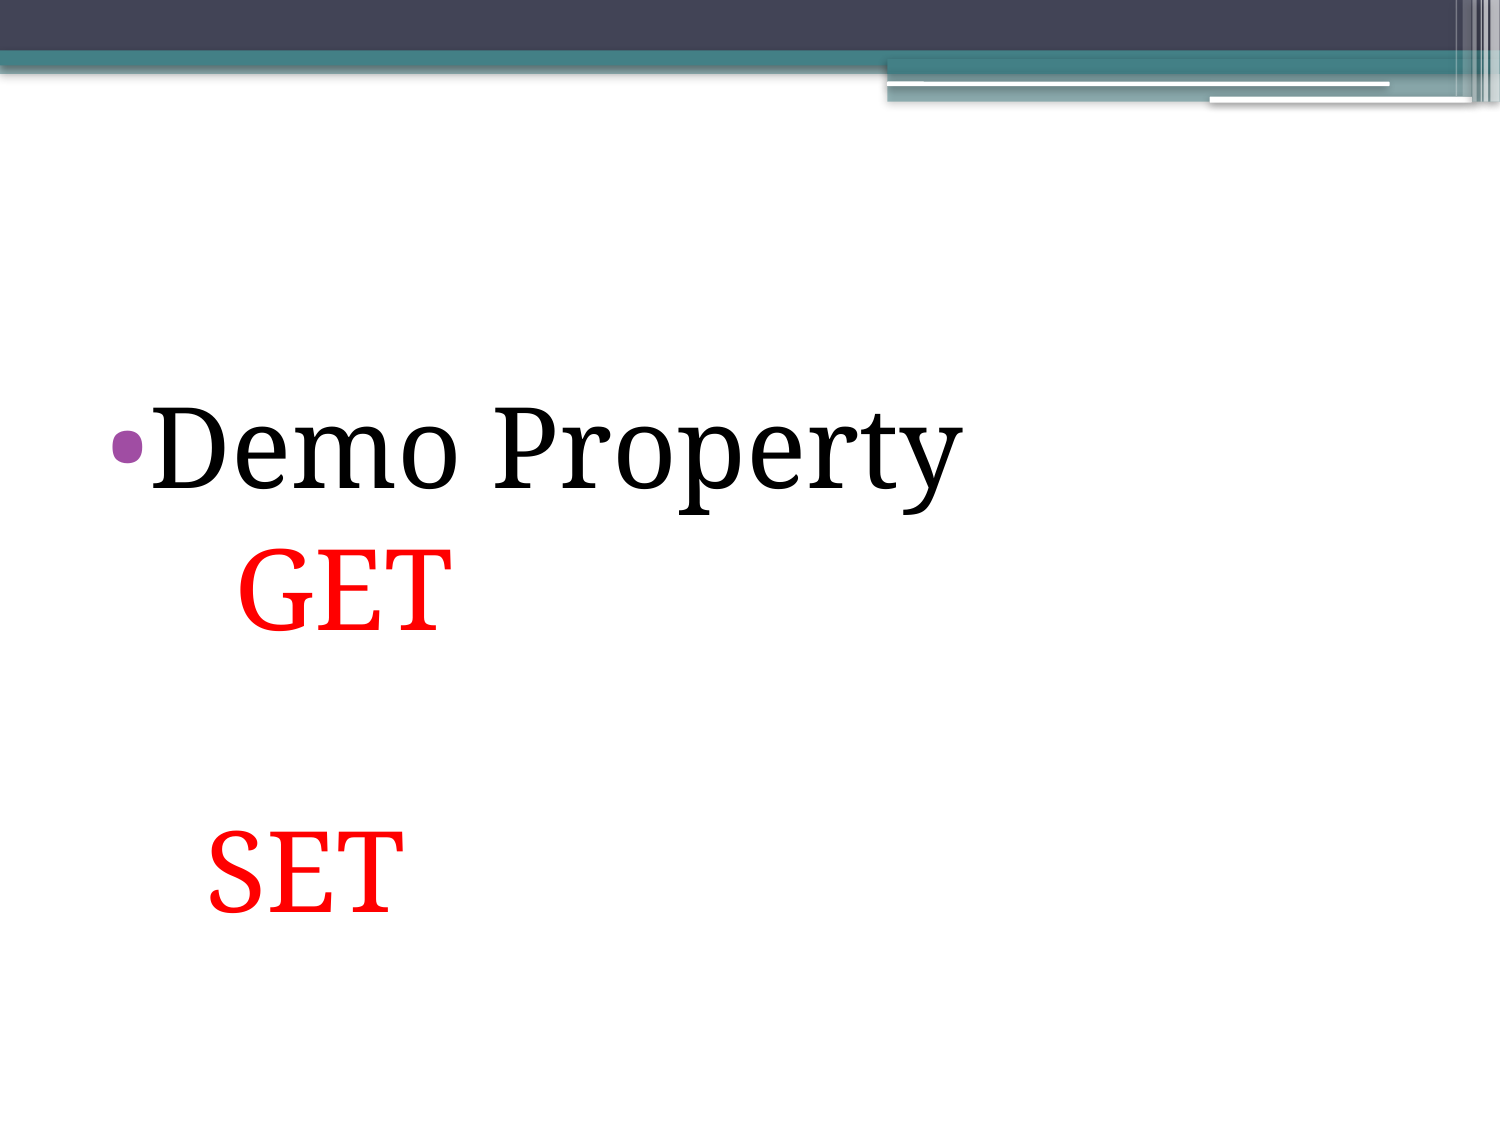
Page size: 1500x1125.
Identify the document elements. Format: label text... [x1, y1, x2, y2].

list Demo Property GET SET [75, 368, 1425, 1079]
